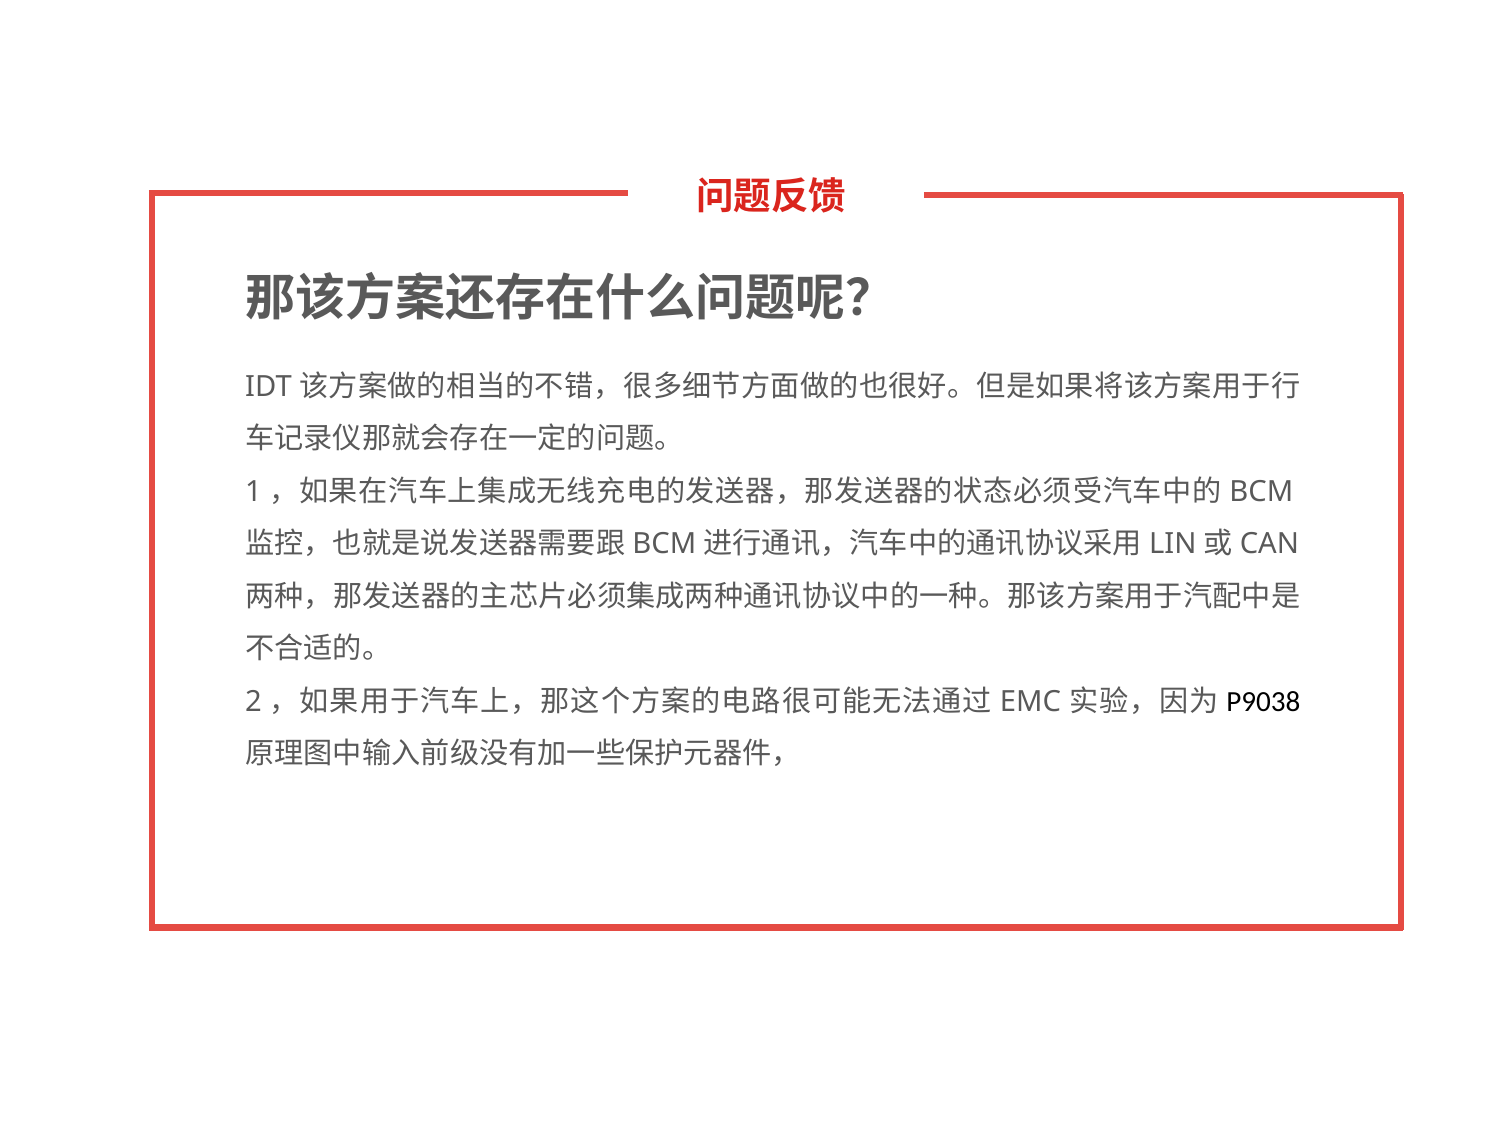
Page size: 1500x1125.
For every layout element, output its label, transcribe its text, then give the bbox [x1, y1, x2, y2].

text_box 问题反馈 [682, 165, 864, 191]
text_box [148, 192, 1404, 931]
